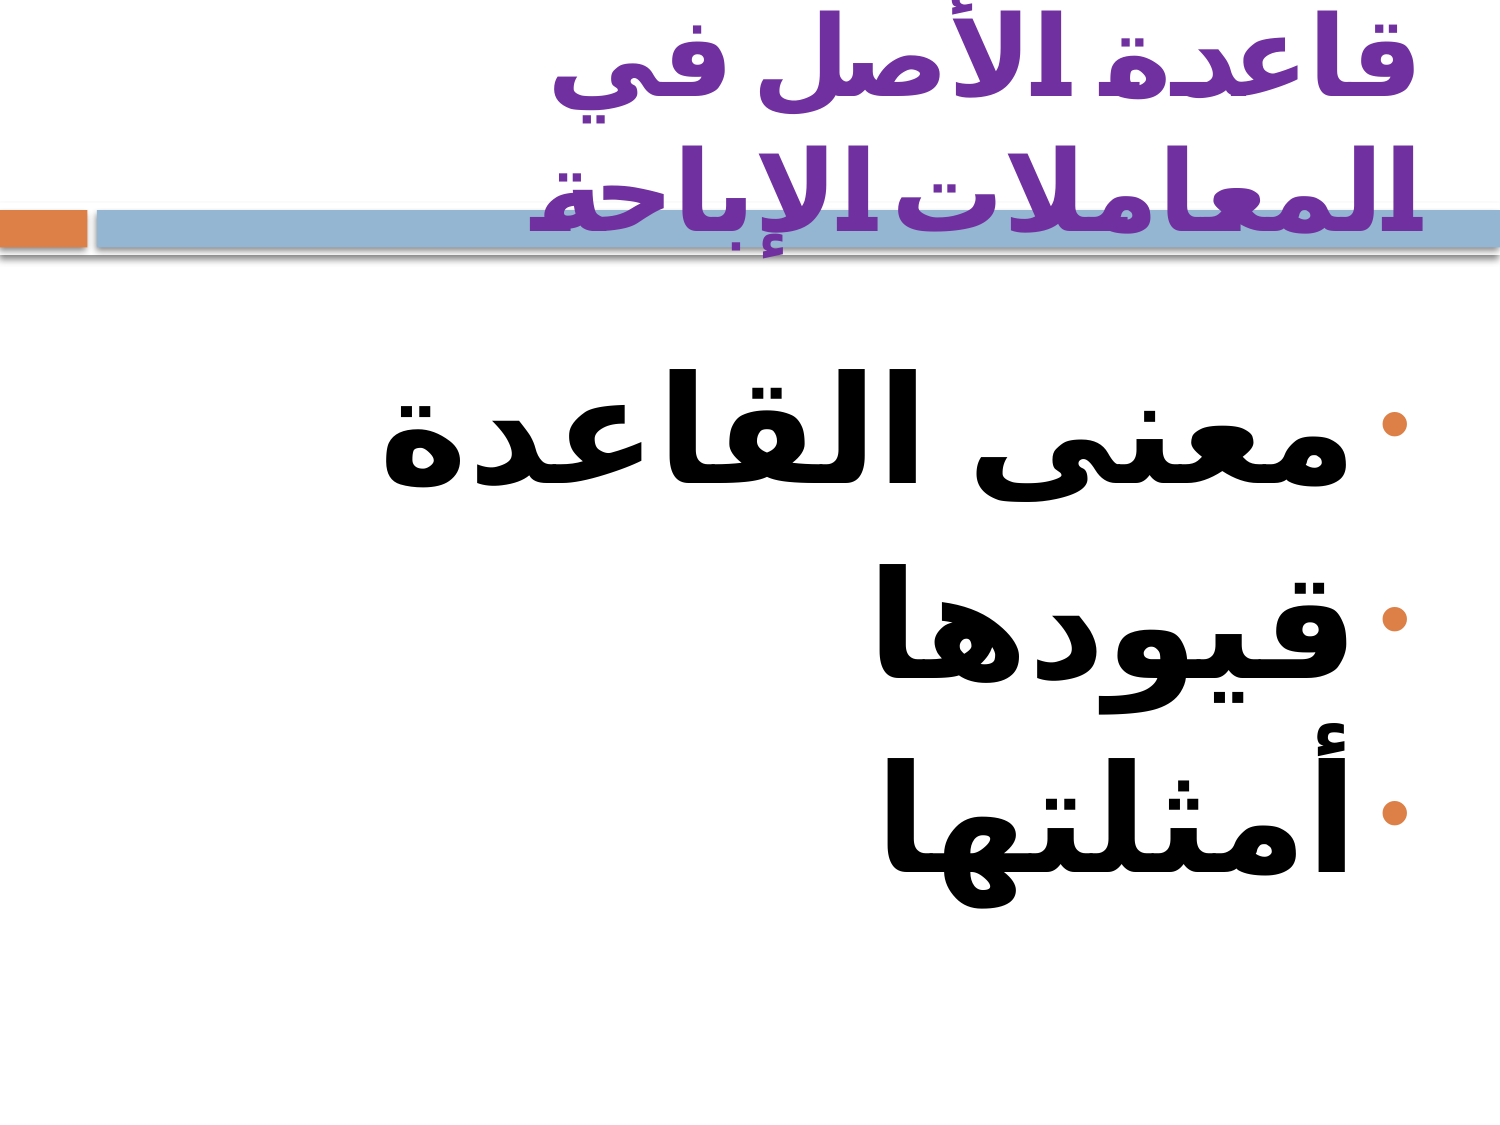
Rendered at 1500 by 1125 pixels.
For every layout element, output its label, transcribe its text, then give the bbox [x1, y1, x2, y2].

list معنى القاعدة قيودها أمثلتها [88, 326, 1426, 988]
title قاعدة الأصل في المعاملات الإباحة [100, 37, 1438, 200]
